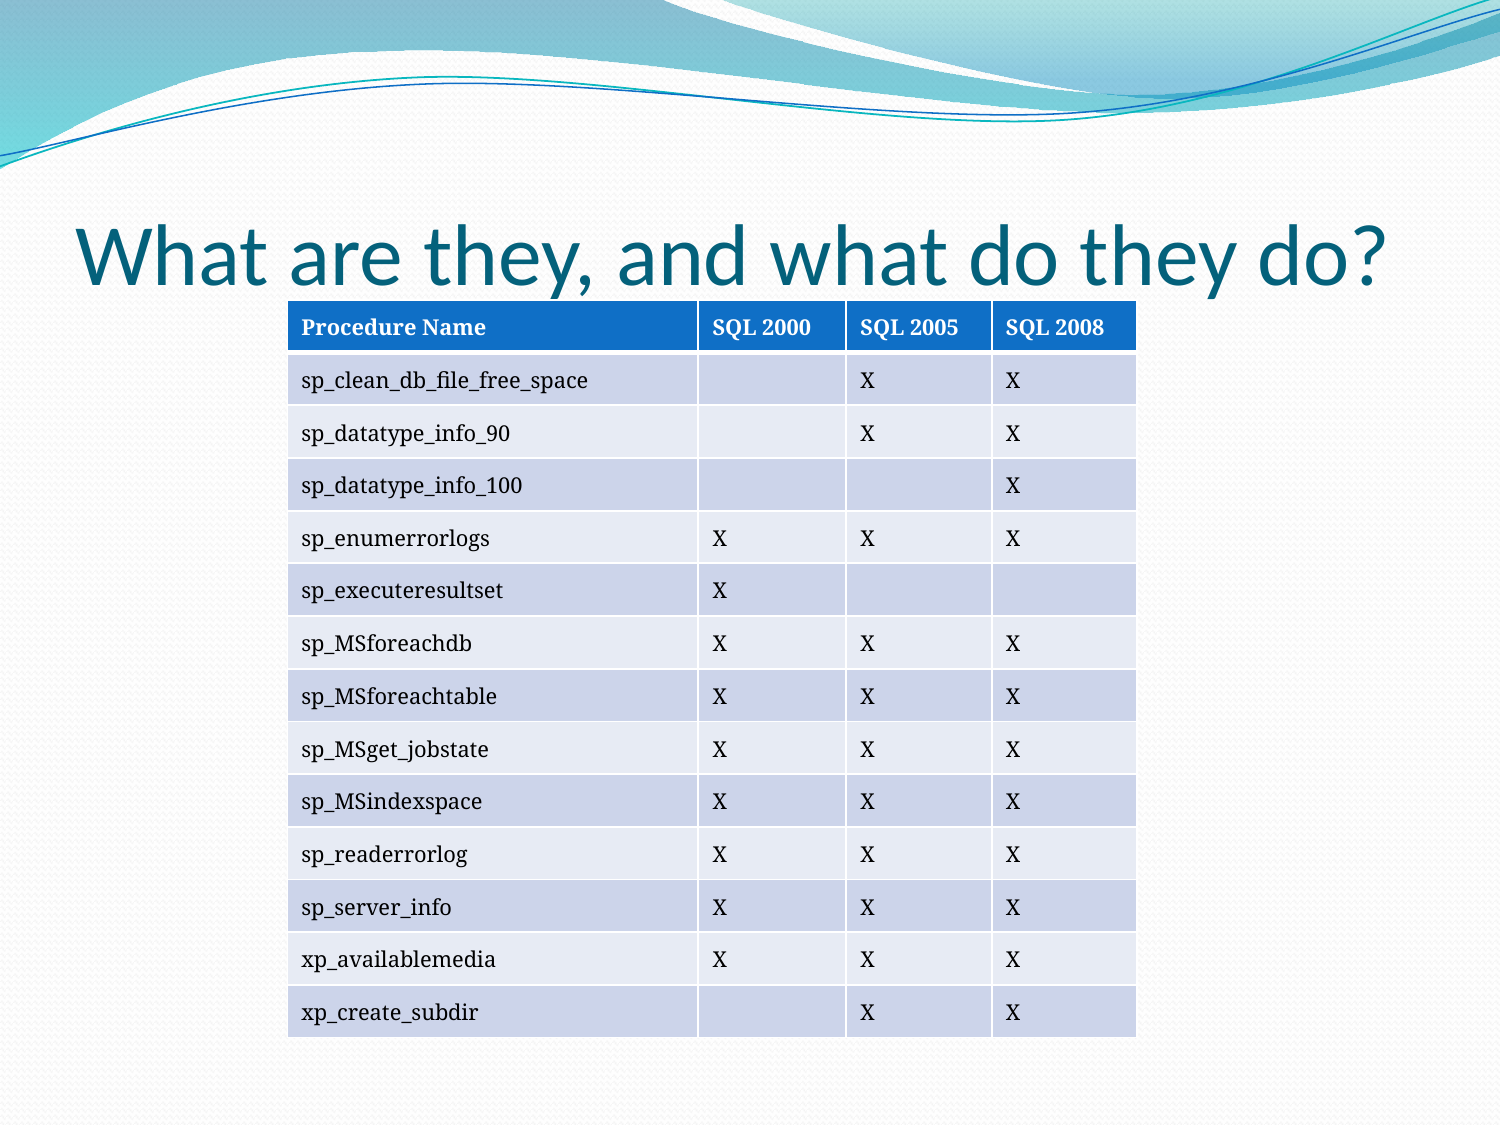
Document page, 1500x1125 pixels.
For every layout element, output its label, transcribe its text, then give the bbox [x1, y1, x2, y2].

table_cell sp_MSforeachtable [288, 670, 697, 721]
table_cell X [699, 564, 845, 615]
table_cell X [993, 617, 1136, 668]
table_cell sp_datatype_info_100 [288, 459, 697, 510]
table_cell X [993, 355, 1136, 404]
table_cell xp_availablemedia [288, 933, 697, 984]
table_cell X [847, 512, 991, 562]
table_cell [847, 459, 991, 510]
table_cell X [699, 670, 845, 721]
table_cell [847, 564, 991, 615]
table_cell X [847, 406, 991, 457]
table_header SQL 2008 [993, 301, 1136, 350]
table_cell X [847, 617, 991, 668]
table_cell X [699, 933, 845, 984]
table_cell X [993, 933, 1136, 984]
table_cell sp_clean_db_file_free_space [288, 355, 697, 404]
table_cell sp_MSget_jobstate [288, 722, 697, 773]
table_cell X [847, 670, 991, 721]
table_cell X [847, 880, 991, 931]
table_cell X [847, 775, 991, 826]
table_cell [699, 459, 845, 510]
table_cell X [699, 512, 845, 562]
table_cell [993, 564, 1136, 615]
table_cell X [699, 775, 845, 826]
table_cell sp_datatype_info_90 [288, 406, 697, 457]
table_cell X [993, 406, 1136, 457]
table_cell xp_create_subdir [288, 986, 697, 1037]
table_cell X [993, 459, 1136, 510]
table_cell sp_server_info [288, 880, 697, 931]
table_cell X [847, 933, 991, 984]
table_cell X [993, 670, 1136, 721]
table_cell X [699, 617, 845, 668]
table_cell sp_executeresultset [288, 564, 697, 615]
table_cell X [993, 986, 1136, 1037]
table_cell X [993, 880, 1136, 931]
table_cell X [699, 828, 845, 879]
table_cell sp_enumerrorlogs [288, 512, 697, 562]
table_header SQL 2000 [699, 301, 845, 350]
table_header Procedure Name [288, 301, 697, 350]
table_cell X [847, 828, 991, 879]
title What are they, and what do they do? [75, 115, 1425, 303]
table_cell [699, 986, 845, 1037]
table_cell X [993, 512, 1136, 562]
table_cell sp_MSforeachdb [288, 617, 697, 668]
table_cell [699, 355, 845, 404]
table_header SQL 2005 [847, 301, 991, 350]
table_cell X [993, 775, 1136, 826]
table_cell X [993, 828, 1136, 879]
table_cell X [699, 722, 845, 773]
table_cell X [847, 722, 991, 773]
table_cell sp_MSindexspace [288, 775, 697, 826]
table_cell X [993, 722, 1136, 773]
table_cell X [847, 355, 991, 404]
table_cell X [847, 986, 991, 1037]
table_cell X [699, 880, 845, 931]
table_cell sp_readerrorlog [288, 828, 697, 879]
table_cell [699, 406, 845, 457]
